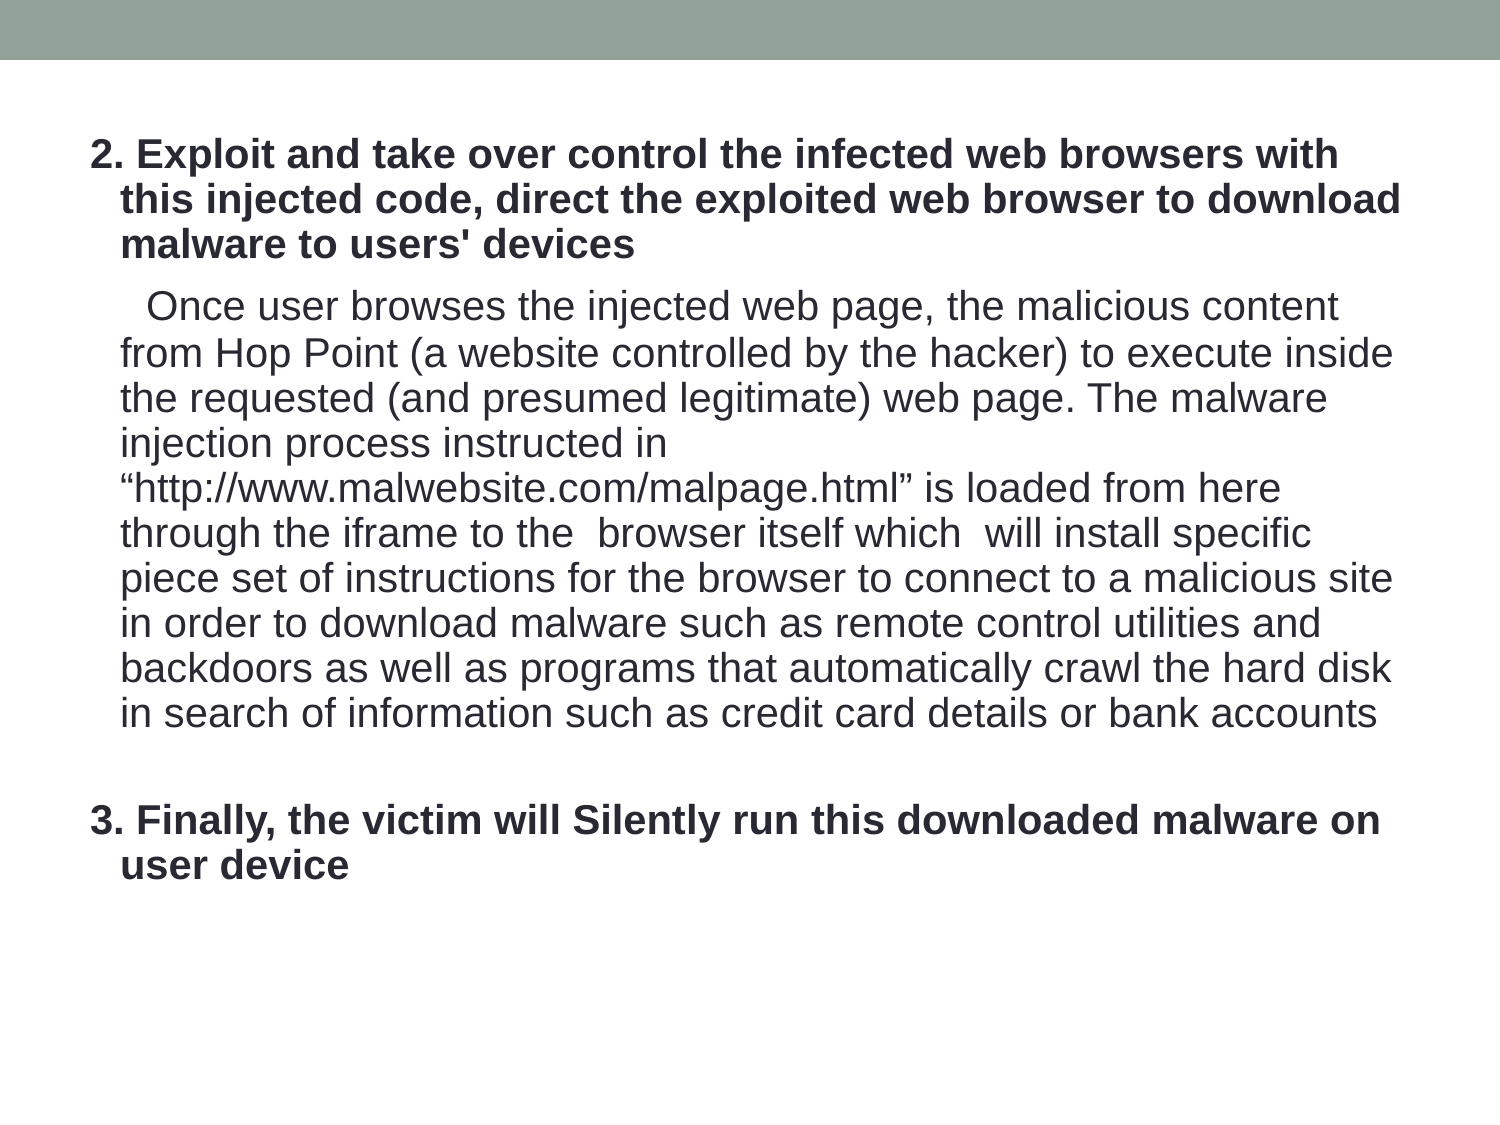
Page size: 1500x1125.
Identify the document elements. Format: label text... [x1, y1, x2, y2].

list 2. Exploit and take over control the infected web browsers with this injected code, direct the exploited web browser to download malware to users' devices Once user browses the injected web page, the malicious content from Hop Point (a website controlled by the hacker) to execute inside the requested (and presumed legitimate) web page. The malware injection process instructed in “http://www.malwebsite.com/malpage.html” is loaded from here through the iframe to the browser itself which will install specific piece set of instructions for the browser to connect to a malicious site in order to download malware such as remote control utilities and backdoors as well as programs that automatically crawl the hard disk in search of information such as credit card details or bank accounts 3. Finally, the victim will Silently run this downloaded malware on user device [75, 125, 1425, 1005]
